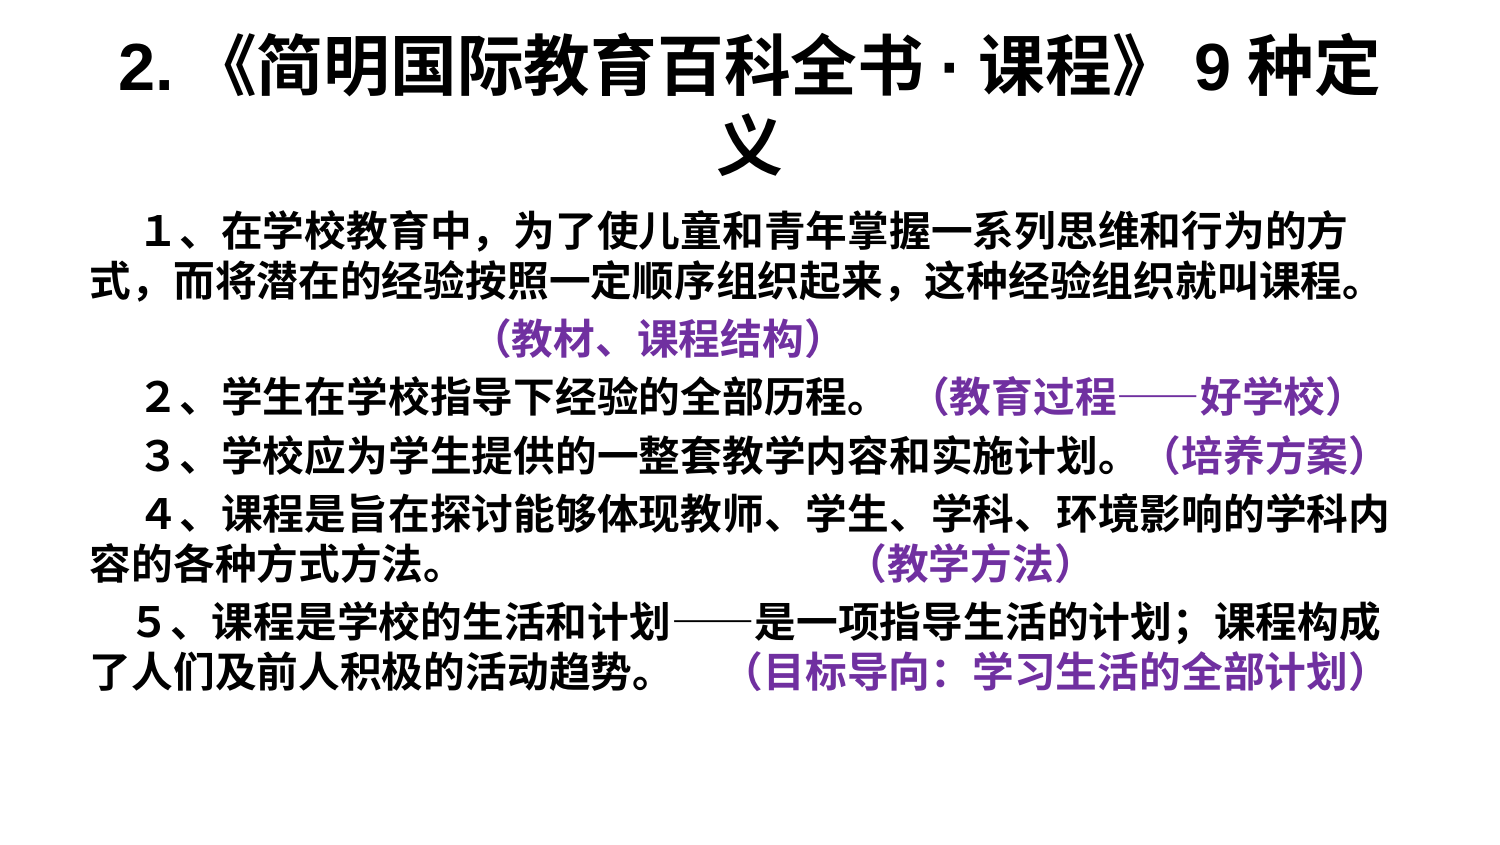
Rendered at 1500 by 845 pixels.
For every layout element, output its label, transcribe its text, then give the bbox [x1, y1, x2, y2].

title 2.《简明国际教育百科全书·课程》9种定义 [74, 33, 1426, 175]
list １、在学校教育中，为了使儿童和青年掌握一系列思维和行为的方式，而将潜在的经验按照一定顺序组织起来，这种经验组织就叫课程。 （教材、课程结构） ２、学生在学校指导下经验的全部历程。 （教育过程——好学校） ３、学校应为学生提供的一整套教学内容和实施计划。（培养方案） ４、课程是旨在探讨能够体现教师、学生、学科、环境影响的学科内容的各种方式方法。 （教学方法） ５、课程是学校的生活和计划——是一项指导生活的计划；课程构成了人们及前人积极的活动趋势。 （目标导向：学习生活的全部计划） [74, 196, 1426, 755]
